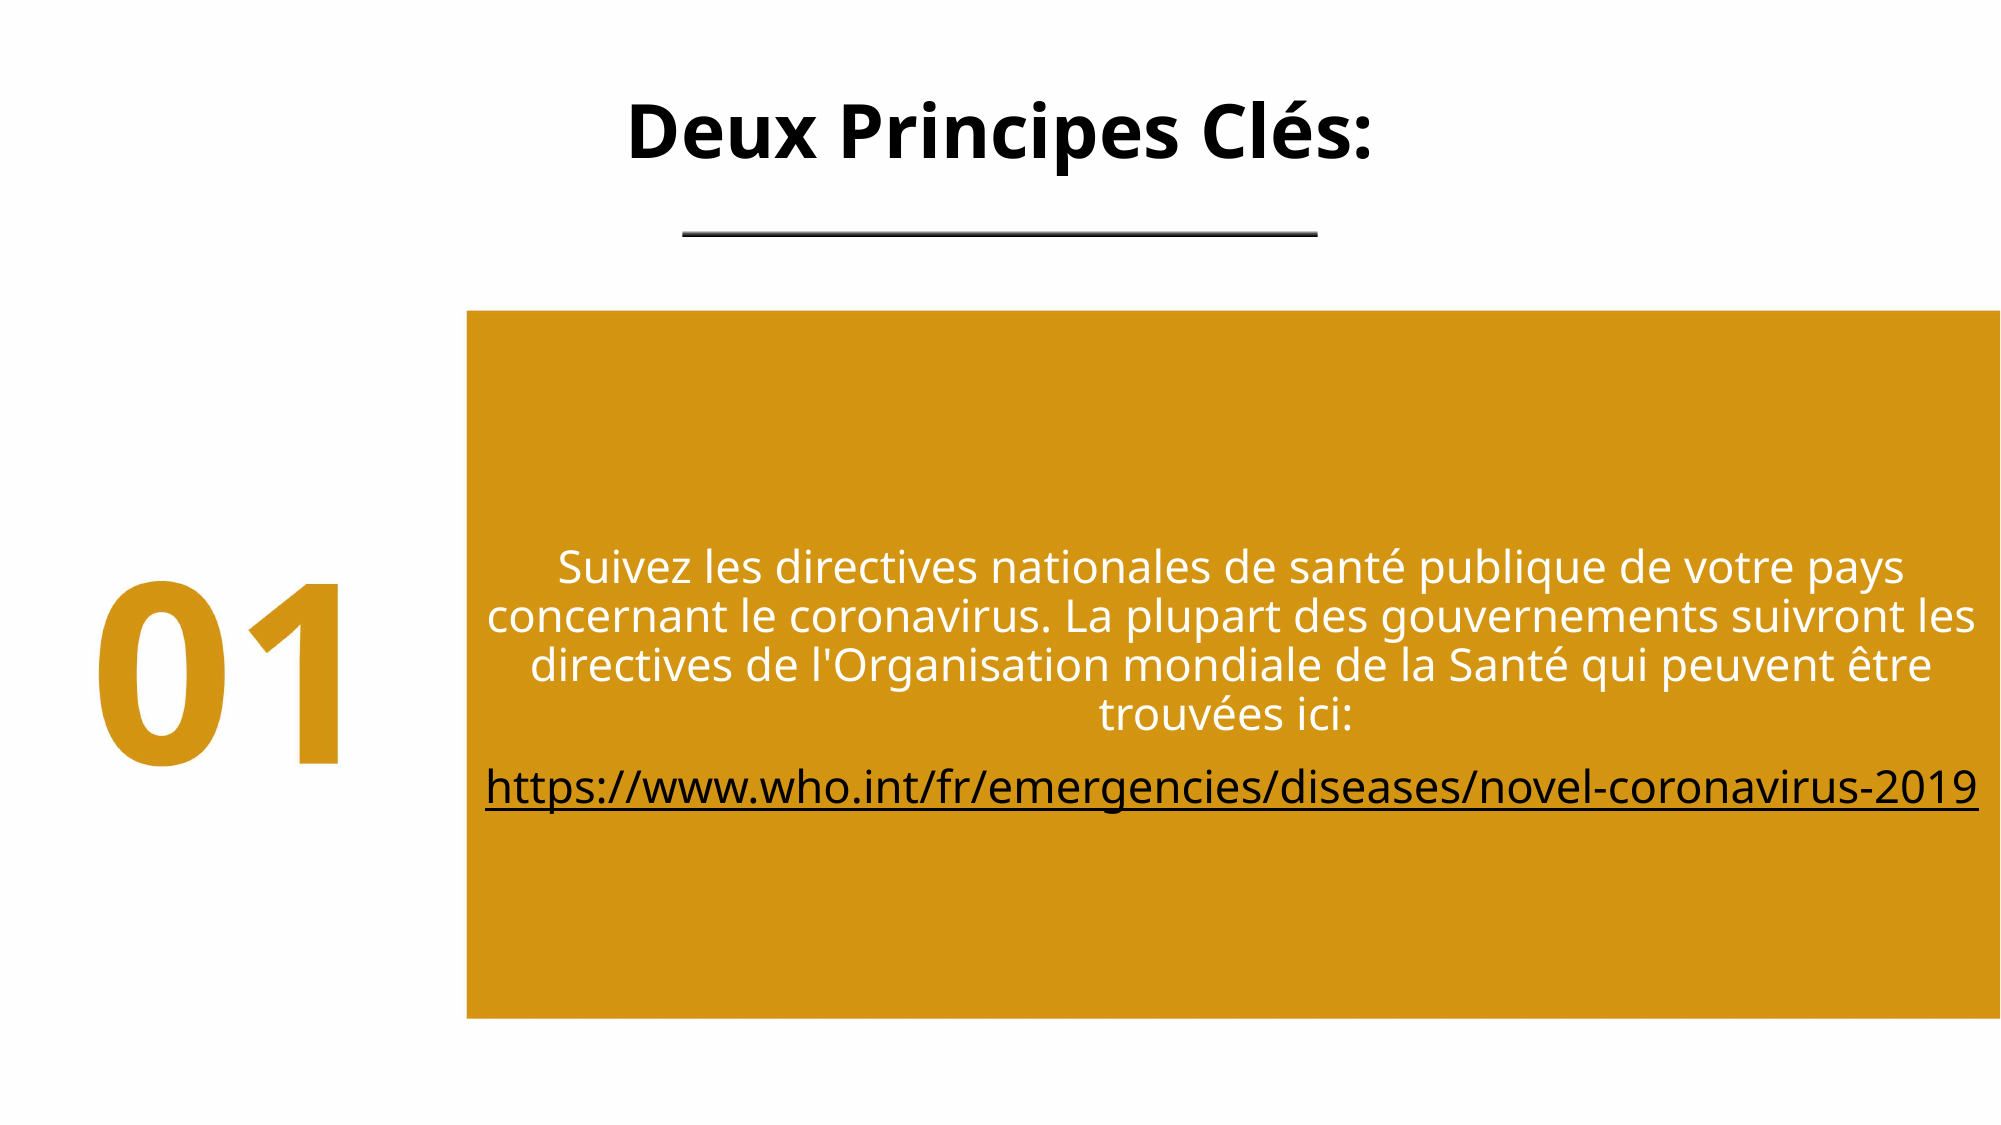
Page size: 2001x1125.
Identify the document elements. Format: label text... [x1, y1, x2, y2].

picture [0, 0, 2001, 1125]
title Deux Principes Clés: [0, 0, 2000, 183]
subtitle Suivez les directives nationales de santé publique de votre pays concernant le coronavirus. La plupart des gouvernements suivront les directives de l'Organisation mondiale de la Santé qui peuvent être trouvées ici: https://www.who.int/fr/emergencies/diseases/novel-coronavirus-2019 [464, 536, 2000, 832]
